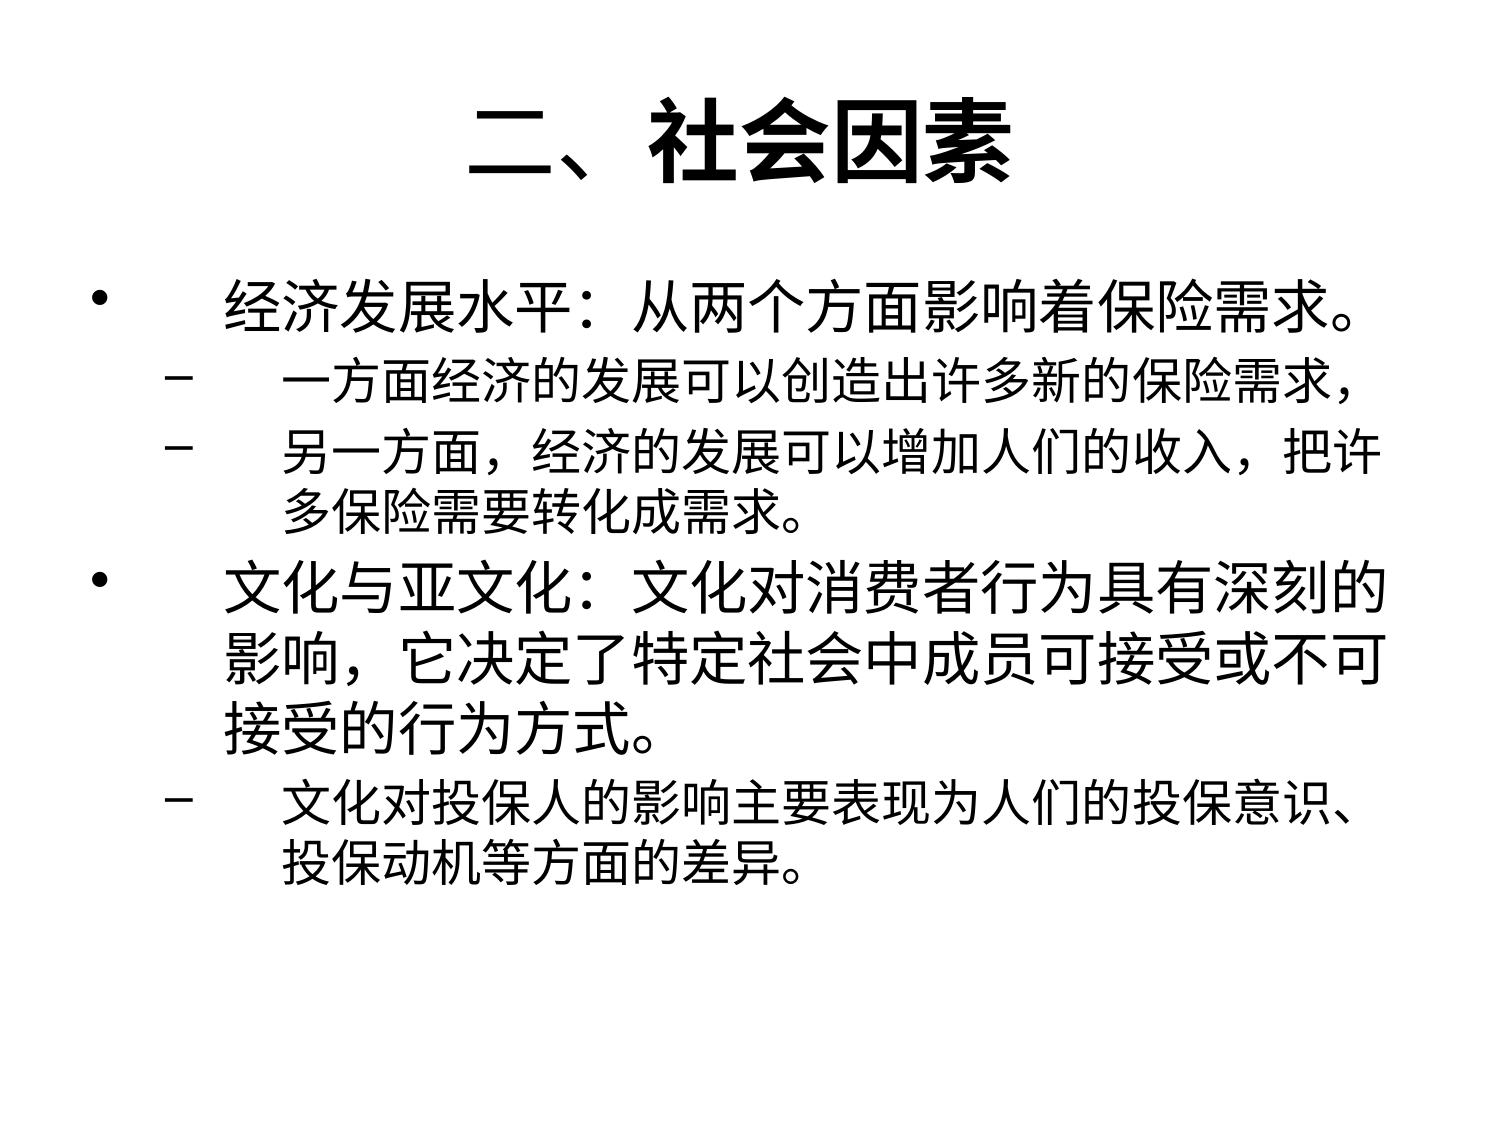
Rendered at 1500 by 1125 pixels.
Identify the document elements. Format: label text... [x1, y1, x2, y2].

list 经济发展水平：从两个方面影响着保险需求。 一方面经济的发展可以创造出许多新的保险需求， 另一方面，经济的发展可以增加人们的收入，把许多保险需要转化成需求。 文化与亚文化：文化对消费者行为具有深刻的影响，它决定了特定社会中成员可接受或不可接受的行为方式。 文化对投保人的影响主要表现为人们的投保意识、投保动机等方面的差异。 [75, 262, 1425, 1005]
title 二、社会因素 [75, 45, 1425, 233]
